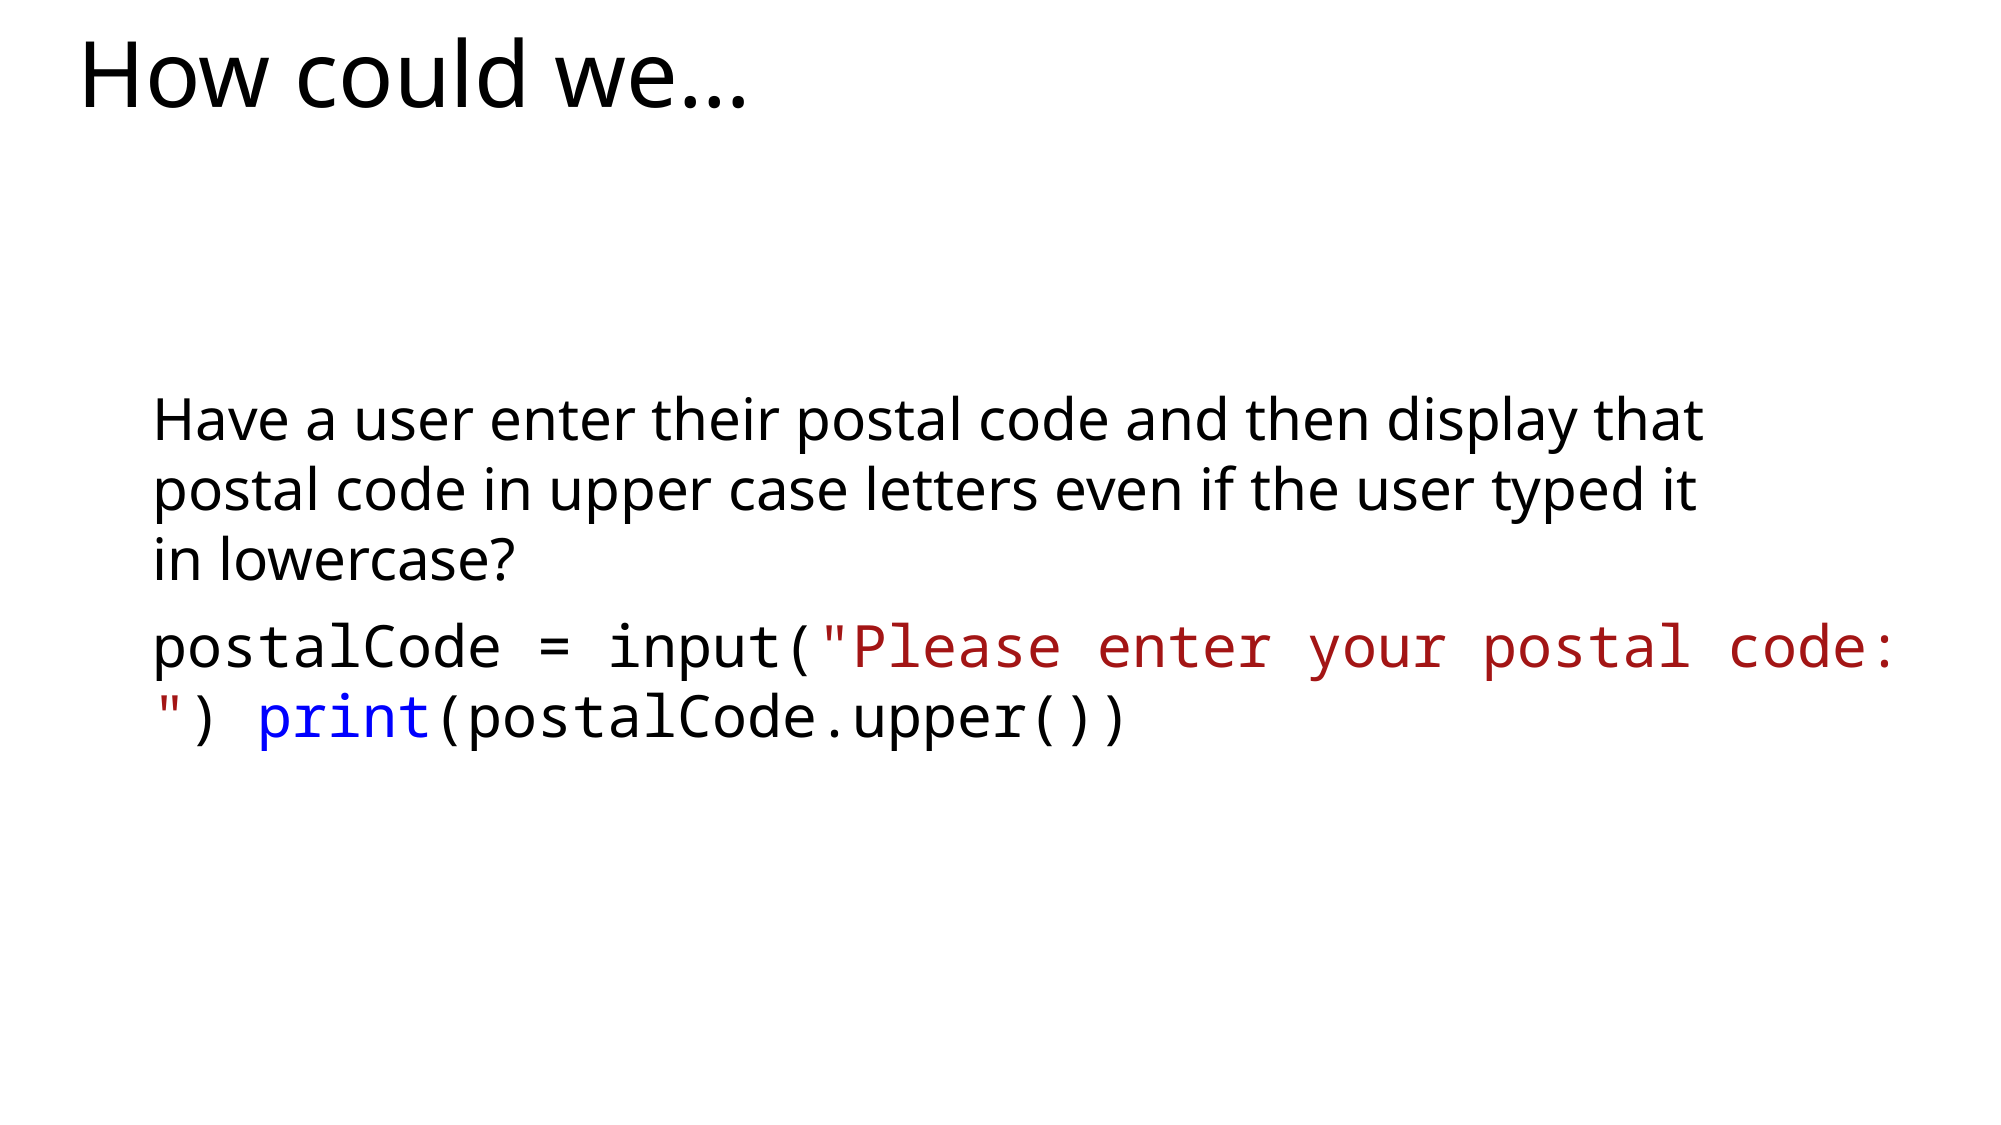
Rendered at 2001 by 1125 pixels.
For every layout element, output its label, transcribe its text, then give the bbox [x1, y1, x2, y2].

text_box Have a user enter their postal code and then display that postal code in upper case letters even if the user typed it in lowercase? [137, 374, 1771, 600]
text_box postalCode = input("Please enter your postal code: ") print(postalCode.upper()) [137, 601, 1957, 757]
title How could we… [62, 29, 1953, 205]
